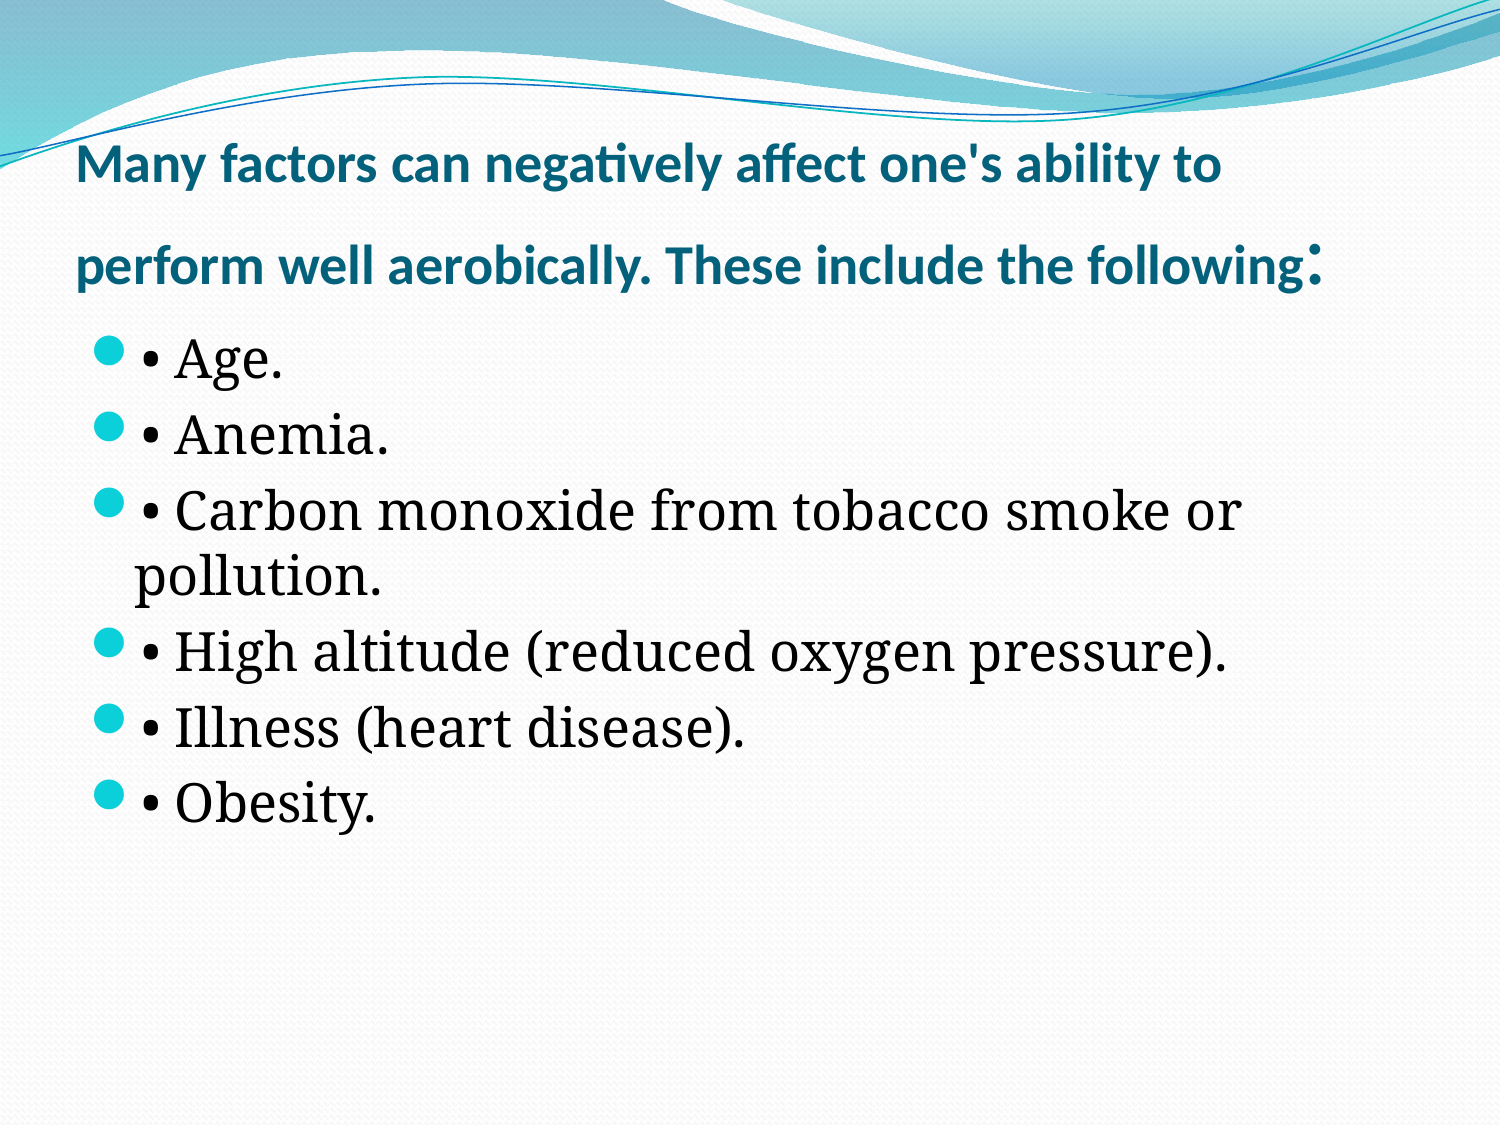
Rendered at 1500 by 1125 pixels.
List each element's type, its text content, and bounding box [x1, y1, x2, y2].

list • Age. • Anemia. • Carbon monoxide from tobacco smoke or pollution. • High altitude (reduced oxygen pressure). • Illness (heart disease). • Obesity. [75, 317, 1425, 1038]
title Many factors can negatively affect one's ability to perform well aerobically. These include the following: [75, 115, 1425, 303]
